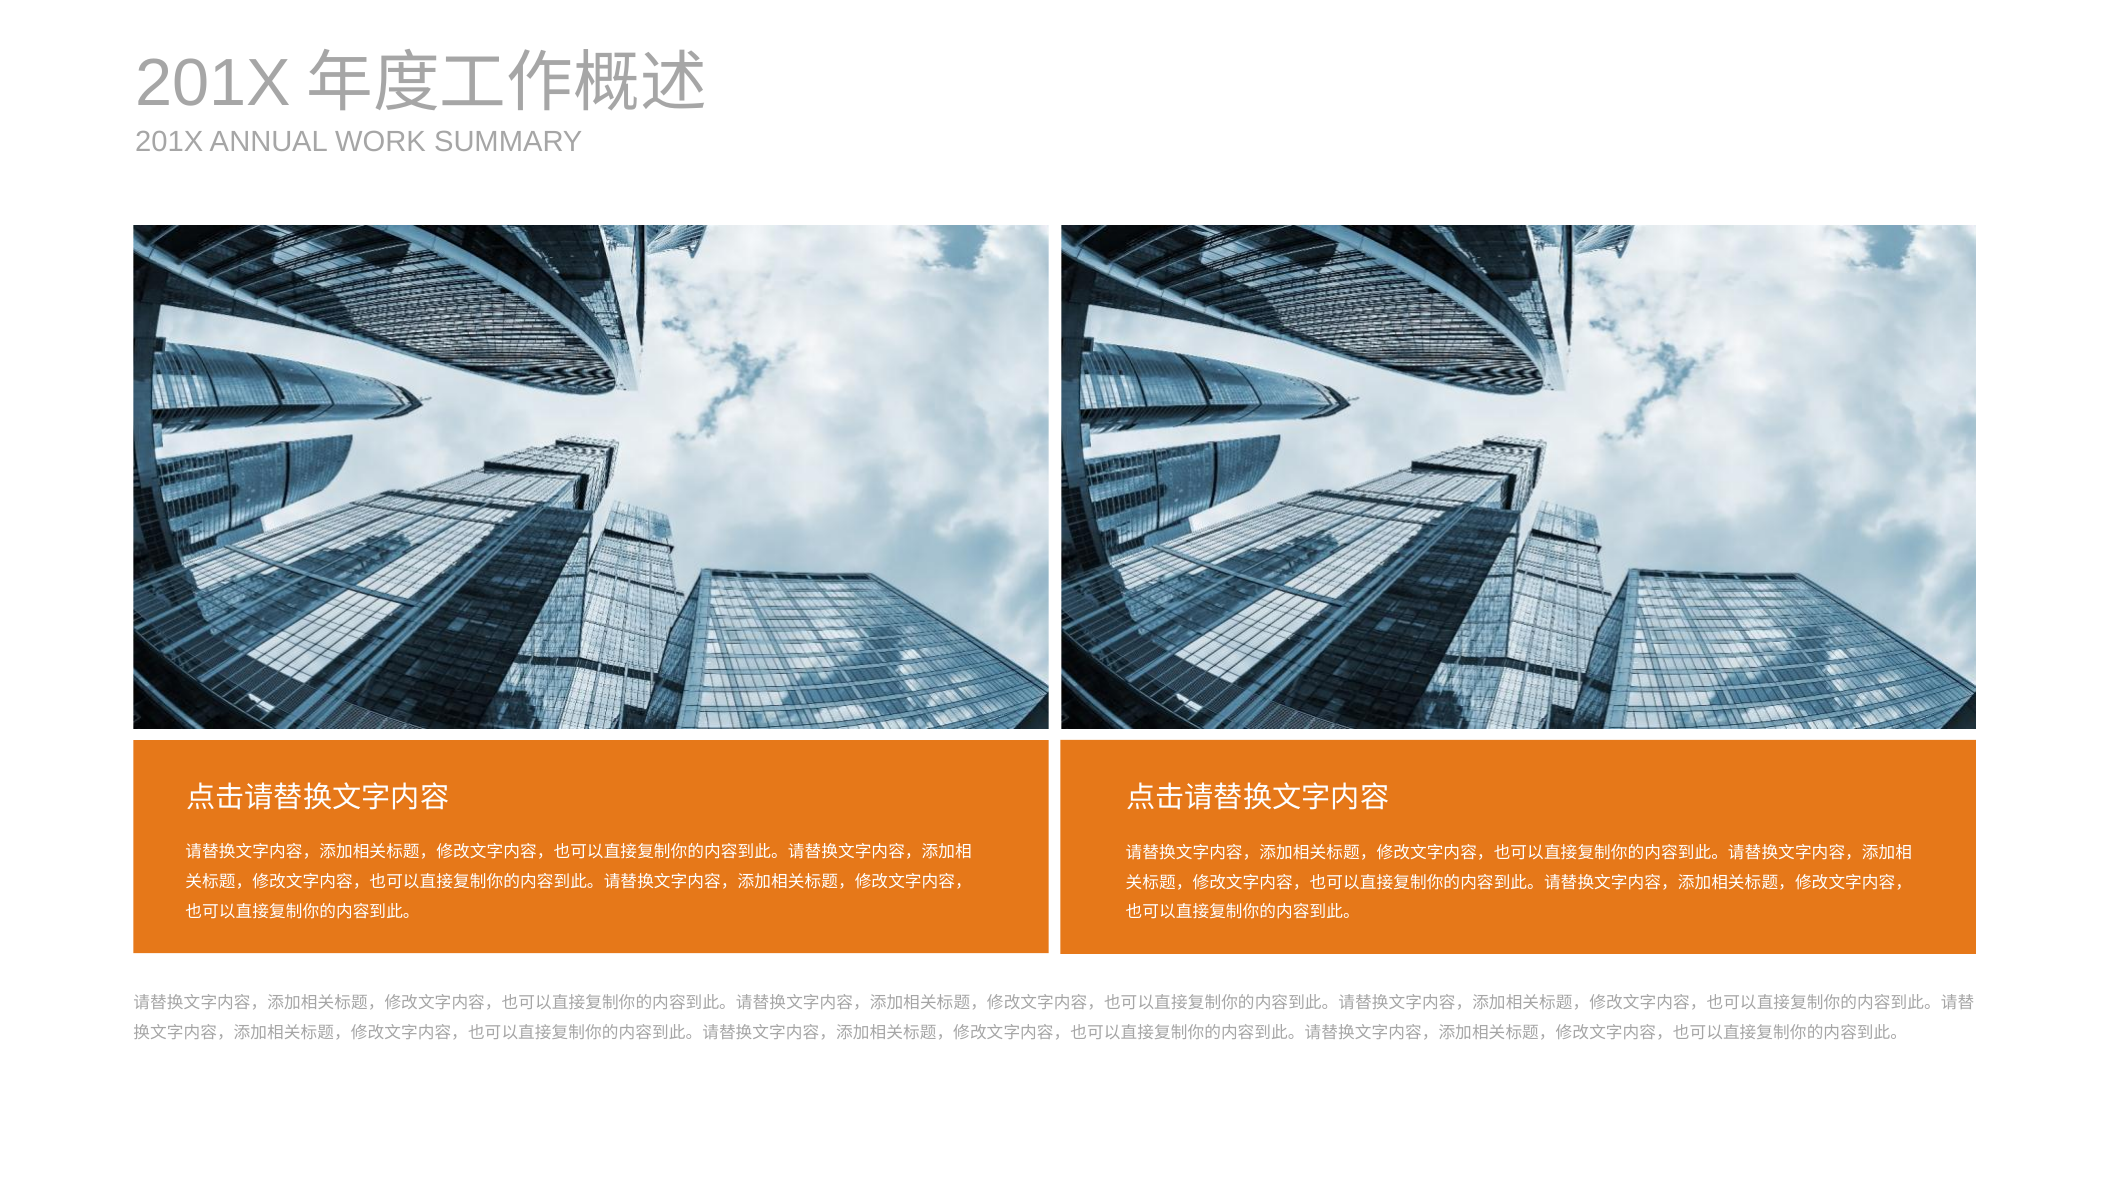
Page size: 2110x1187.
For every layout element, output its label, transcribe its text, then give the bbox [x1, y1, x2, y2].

text_box [132, 739, 1050, 954]
text_box 201X年度工作概述 [135, 38, 783, 119]
text_box 点击请替换文字内容 [186, 777, 450, 814]
text_box 201X ANNUAL WORK SUMMARY [135, 122, 596, 158]
text_box 请替换文字内容，添加相关标题，修改文字内容，也可以直接复制你的内容到此。请替换文字内容，添加相关标题，修改文字内容，也可以直接复制你的内容到此。请替换文字内容，添加相关标题，修改文字内容，也可以直接复制你的内容到此。 [1125, 831, 1929, 922]
text_box [132, 224, 1050, 730]
text_box [1059, 739, 1977, 955]
text_box 请替换文字内容，添加相关标题，修改文字内容，也可以直接复制你的内容到此。请替换文字内容，添加相关标题，修改文字内容，也可以直接复制你的内容到此。请替换文字内容，添加相关标题，修改文字内容，也可以直接复制你的内容到此。请替换文字内容，添加相关标题，修改文字内容，也可以直接复制你的内容到此。请替换文字内容，添加相关标题，修改文字内容，也可以直接复制你的内容到此。请替换文字内容，添加相关标题，修改文字内容，也可以直接复制你的内容到此。 [133, 981, 1976, 1042]
text_box 点击请替换文字内容 [1126, 778, 1390, 814]
text_box [1060, 224, 1977, 730]
text_box 请替换文字内容，添加相关标题，修改文字内容，也可以直接复制你的内容到此。请替换文字内容，添加相关标题，修改文字内容，也可以直接复制你的内容到此。请替换文字内容，添加相关标题，修改文字内容，也可以直接复制你的内容到此。 [185, 830, 989, 921]
